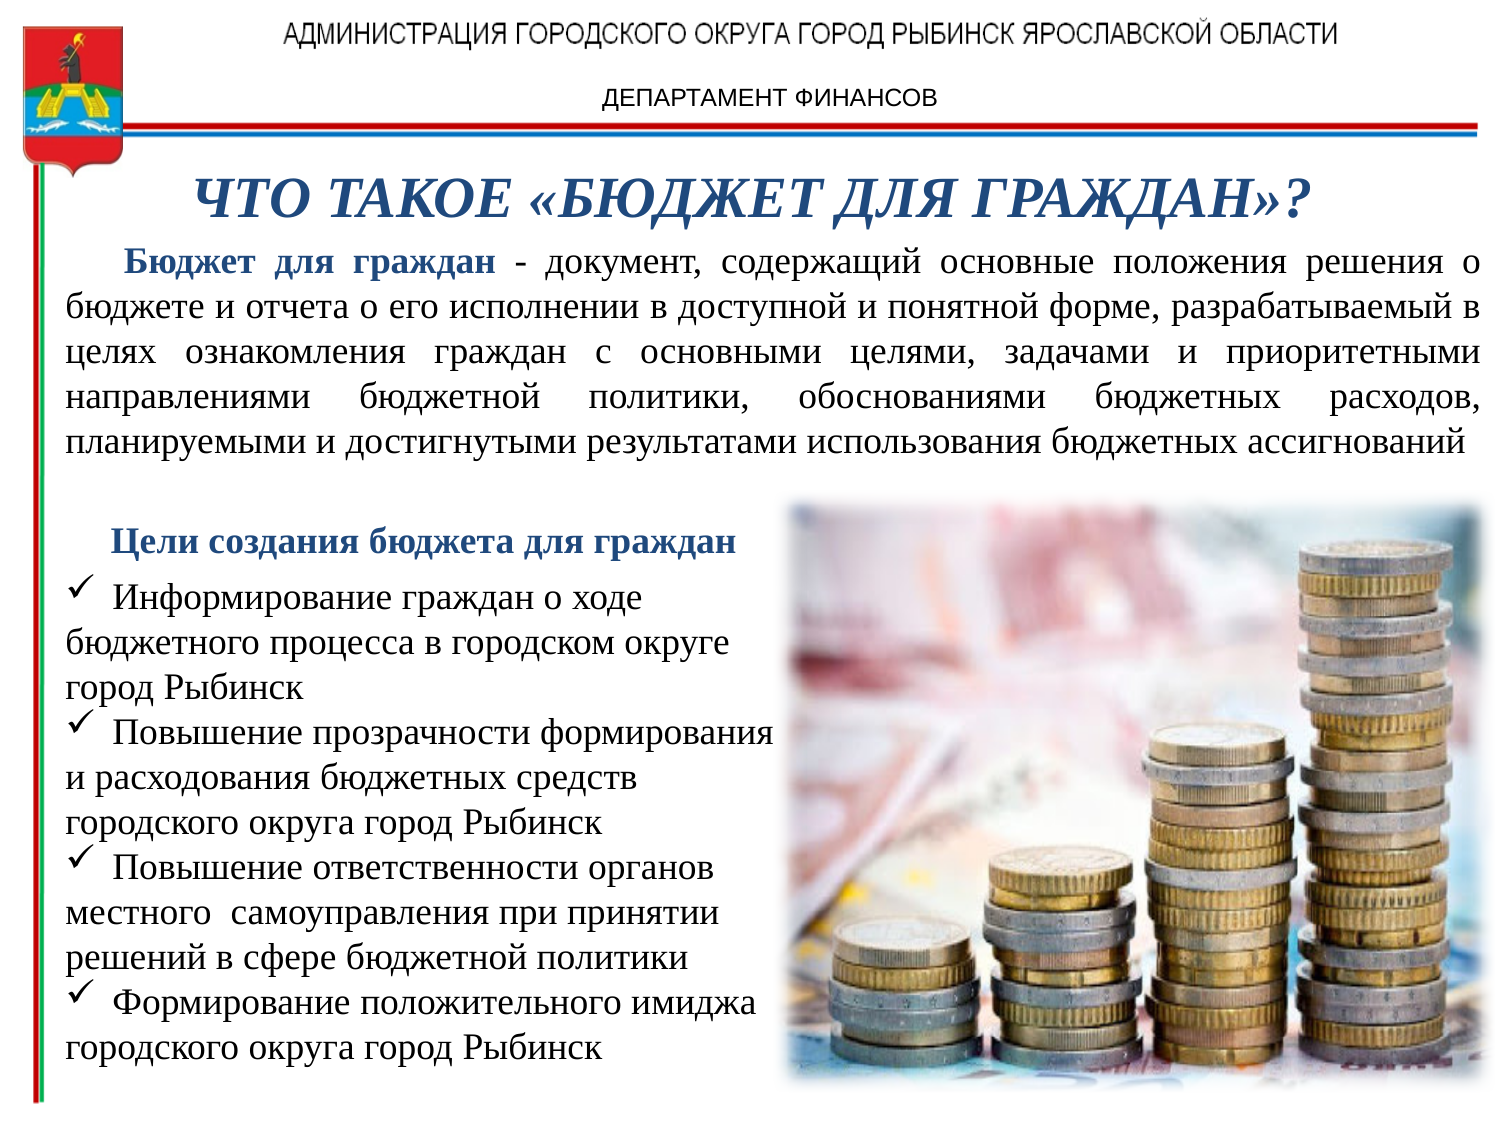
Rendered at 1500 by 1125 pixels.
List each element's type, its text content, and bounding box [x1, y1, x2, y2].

text_box Бюджет для граждан - документ, содержащий основные положения решения о бюджете и отчета о его исполнении в доступной и понятной форме, разрабатываемый в целях ознакомления граждан с основными целями, задачами и приоритетными направлениями бюджетной политики, обоснованиями бюджетных расходов, планируемыми и достигнутыми результатами использования бюджетных ассигнований [50, 228, 1498, 469]
text_box Что такое «Бюджет для граждан»? [30, 137, 1474, 321]
picture [0, 0, 1500, 1125]
text_box Цели создания бюджета для граждан [95, 509, 752, 564]
text_box ДЕПАРТАМЕНТ ФИНАНСОВ [537, 73, 1011, 119]
text_box Информирование граждан о ходе бюджетного процесса в городском округе город Рыбинск Повышение прозрачности формирования и расходования бюджетных средств городского округа город Рыбинск Повышение ответственности органов местного самоуправления при принятии решений в сфере бюджетной политики Формирование положительного имиджа городского округа город Рыбинск [50, 564, 798, 1120]
